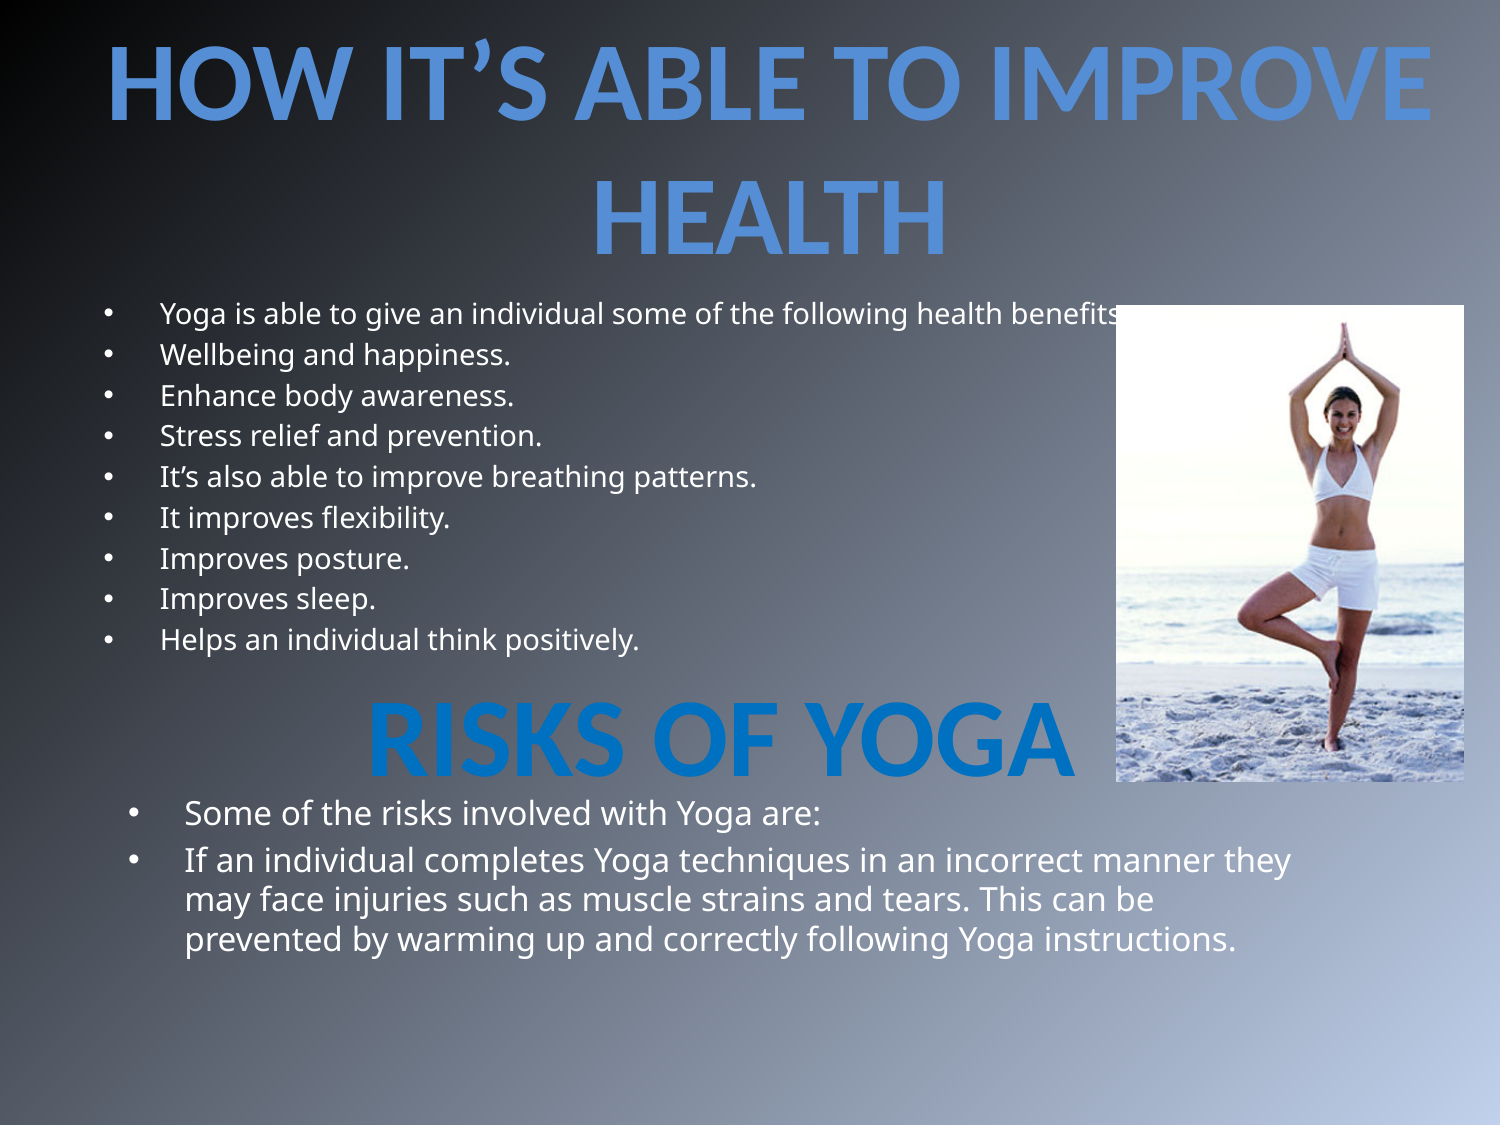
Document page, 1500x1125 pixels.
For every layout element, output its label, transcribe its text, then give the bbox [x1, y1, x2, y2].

list Yoga is able to give an individual some of the following health benefits: Wellbeing and happiness. Enhance body awareness. Stress relief and prevention. It’s also able to improve breathing patterns. It improves flexibility. Improves posture. Improves sleep. Helps an individual think positively. [88, 287, 1388, 631]
text_box RISKS OF YOGA [136, 656, 1111, 784]
text_box Some of the risks involved with Yoga are: If an individual completes Yoga techniques in an incorrect manner they may face injuries such as muscle strains and tears. This can be prevented by warming up and correctly following Yoga instructions. [113, 784, 1330, 1071]
text_box HOW IT’S ABLE TO IMPROVE HEALTH [17, 0, 1500, 285]
picture [1115, 305, 1464, 782]
